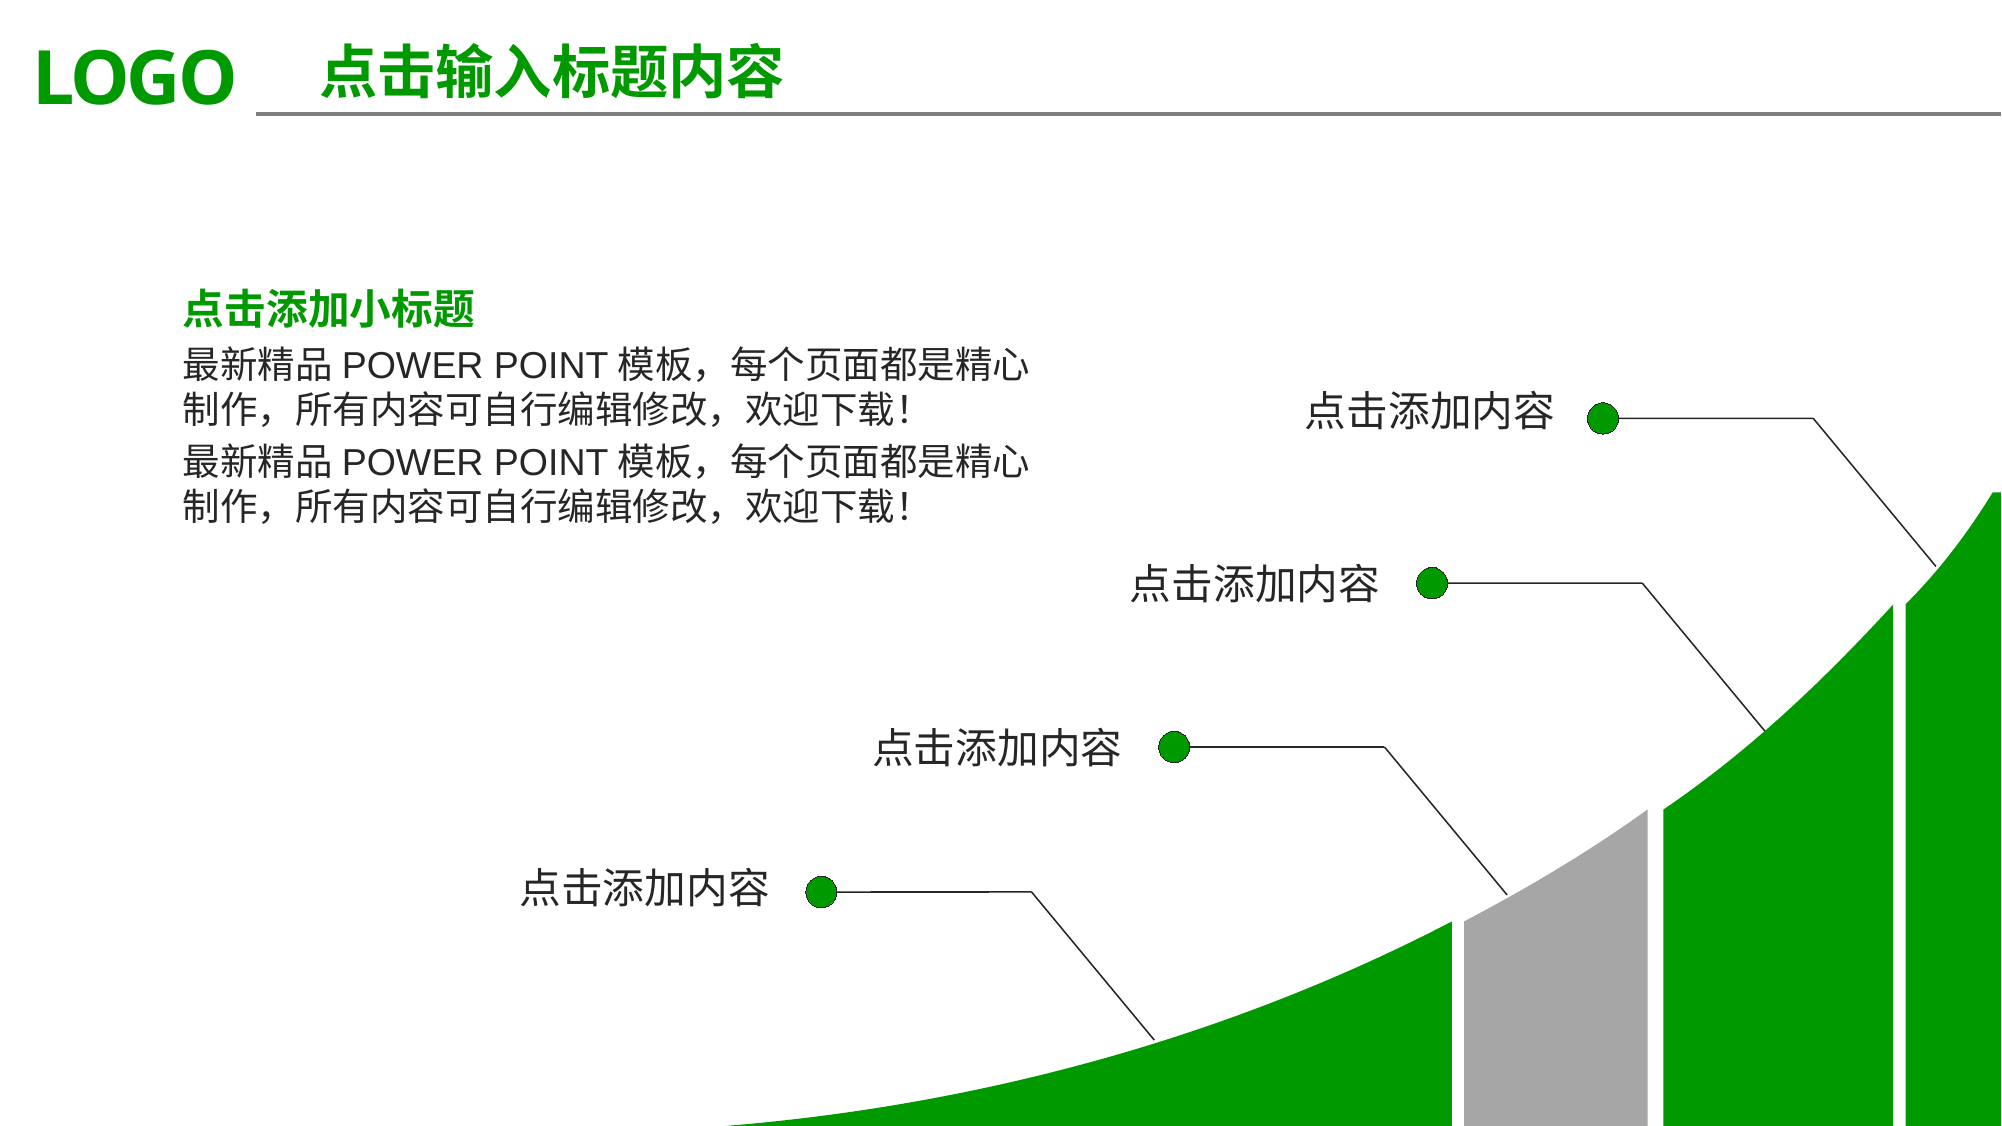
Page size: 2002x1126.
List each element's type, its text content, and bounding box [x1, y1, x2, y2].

text_box 点击添加小标题 最新精品POWER POINT模板，每个页面都是精心制作，所有内容可自行编辑修改，欢迎下载！ 最新精品POWER POINT模板，每个页面都是精心制作，所有内容可自行编辑修改，欢迎下载！ [167, 275, 1048, 551]
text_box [670, 492, 2001, 1126]
text_box 点击添加内容 [1276, 377, 1584, 443]
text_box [1158, 730, 1508, 896]
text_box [805, 875, 1155, 1041]
text_box 点击添加内容 [490, 854, 665, 919]
text_box 点击输入标题内容 [282, 27, 822, 113]
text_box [1587, 402, 1937, 567]
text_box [1416, 567, 1766, 732]
